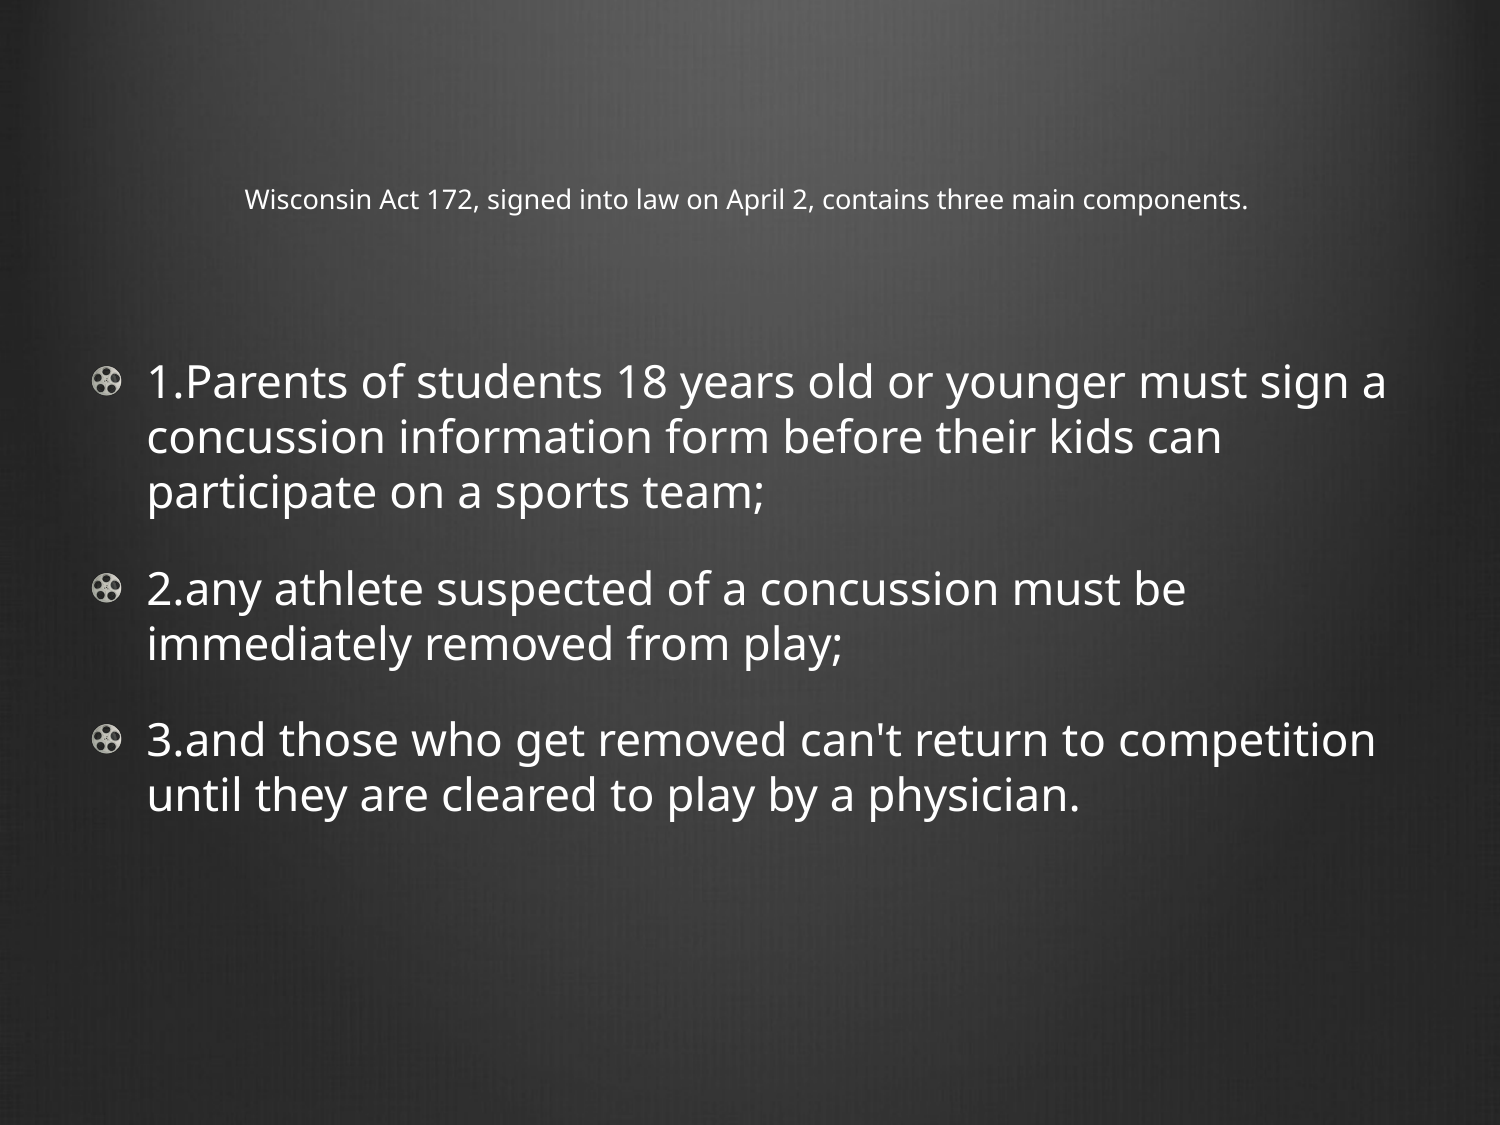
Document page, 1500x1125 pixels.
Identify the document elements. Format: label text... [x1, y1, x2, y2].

list 1.Parents of students 18 years old or younger must sign a concussion information form before their kids can participate on a sports team; 2.any athlete suspected of a concussion must be immediately removed from play; 3.and those who get removed can't return to competition until they are cleared to play by a physician. [75, 345, 1425, 1089]
picture [90, 571, 123, 604]
title Wisconsin Act 172, signed into law on April 2, contains three main components. [75, 173, 1425, 257]
picture [90, 364, 123, 397]
picture [90, 722, 123, 755]
